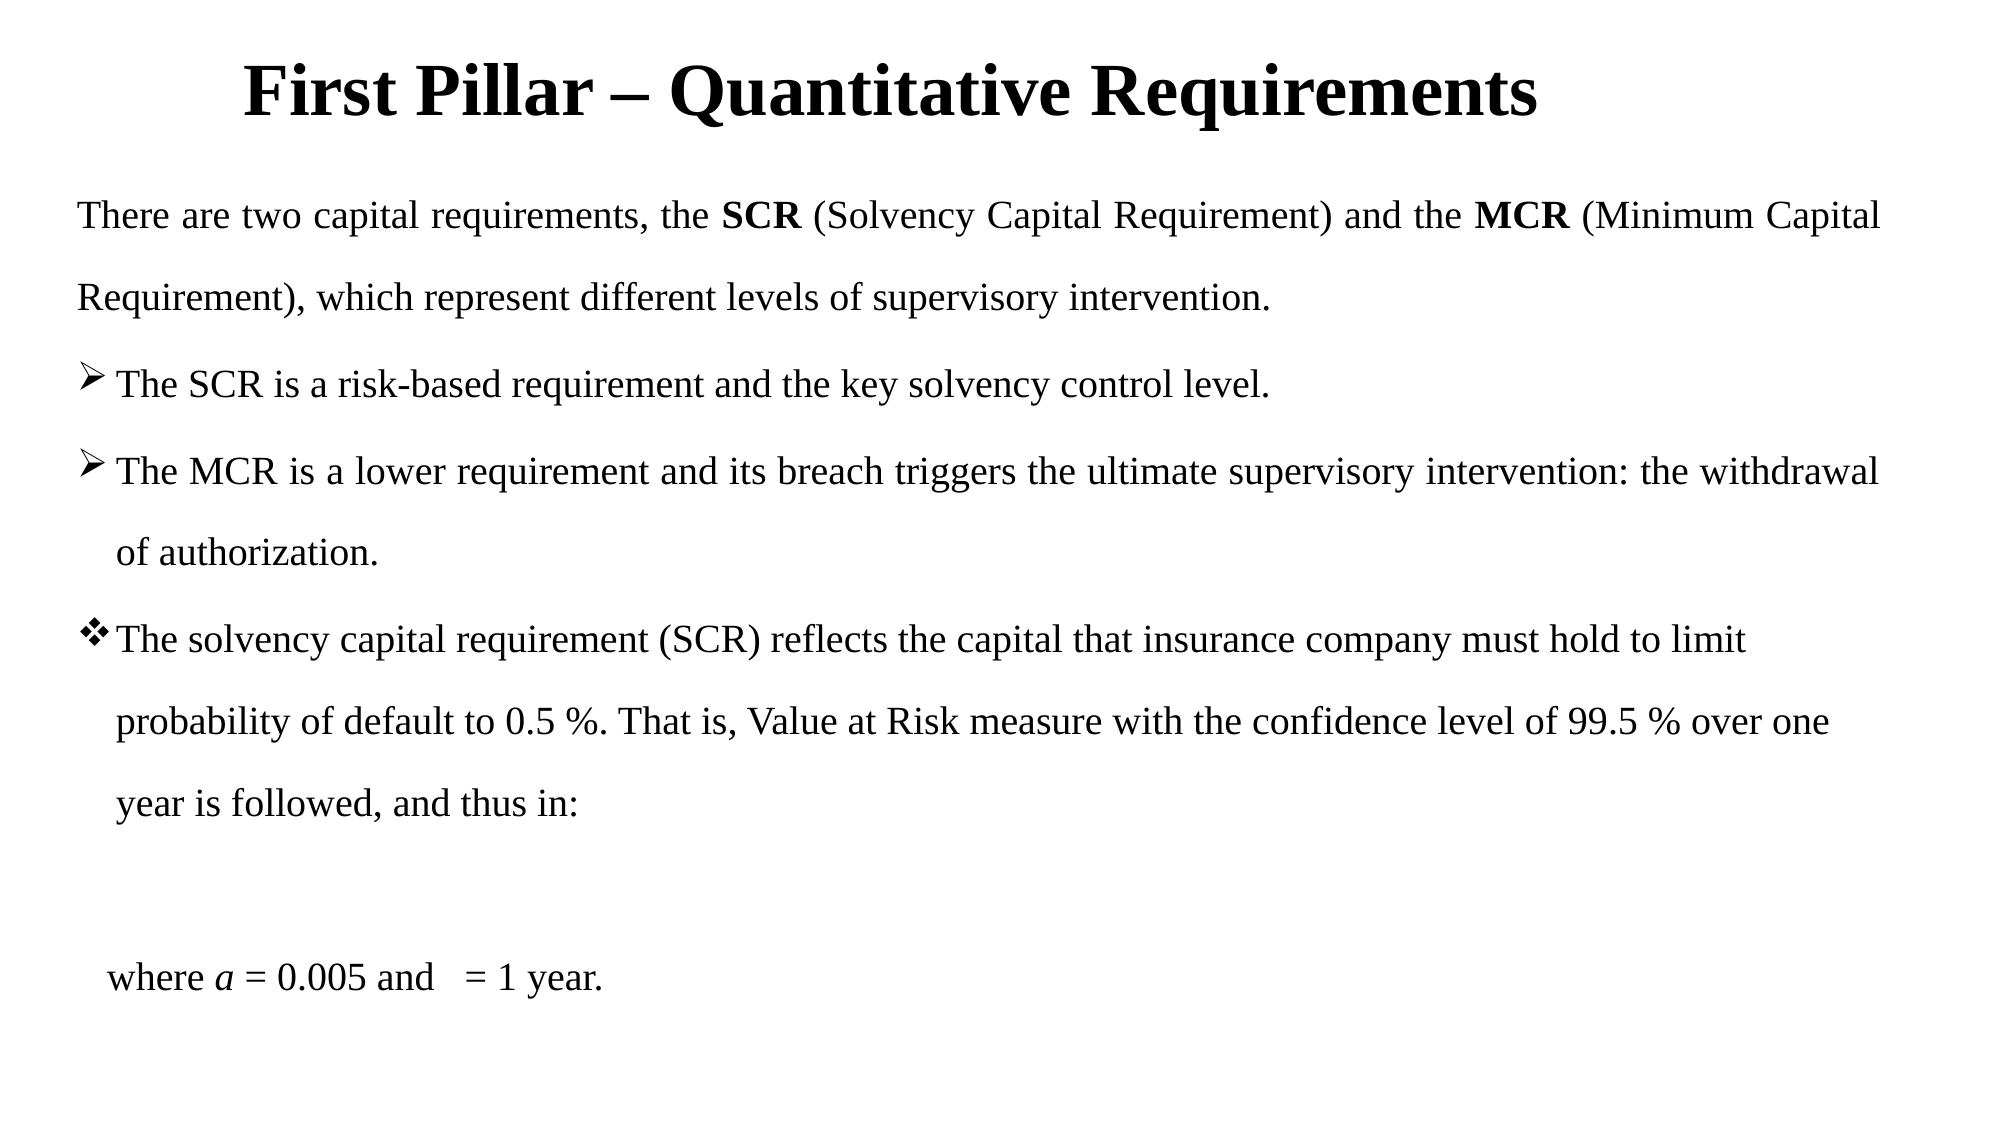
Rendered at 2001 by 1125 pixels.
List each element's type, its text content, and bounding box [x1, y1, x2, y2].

title First Pillar – Quantitative Requirements [228, 35, 1675, 148]
